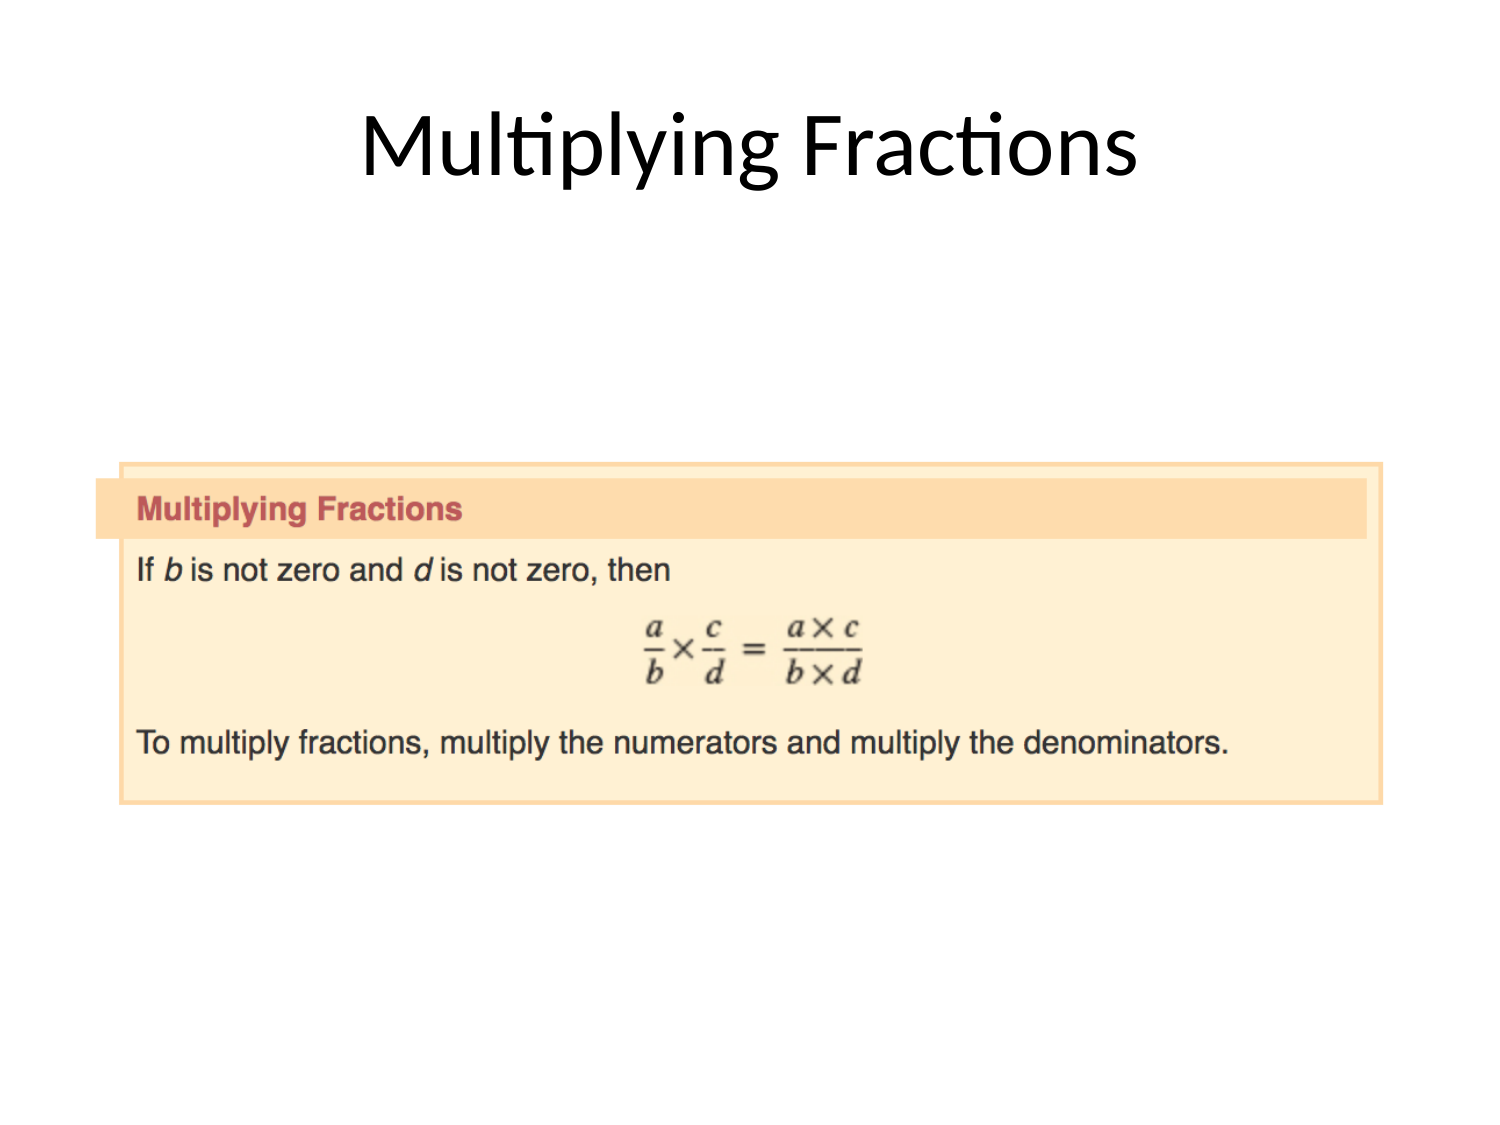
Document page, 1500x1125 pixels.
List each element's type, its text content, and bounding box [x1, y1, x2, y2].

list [74, 262, 1426, 1006]
title Multiplying Fractions [75, 45, 1425, 233]
